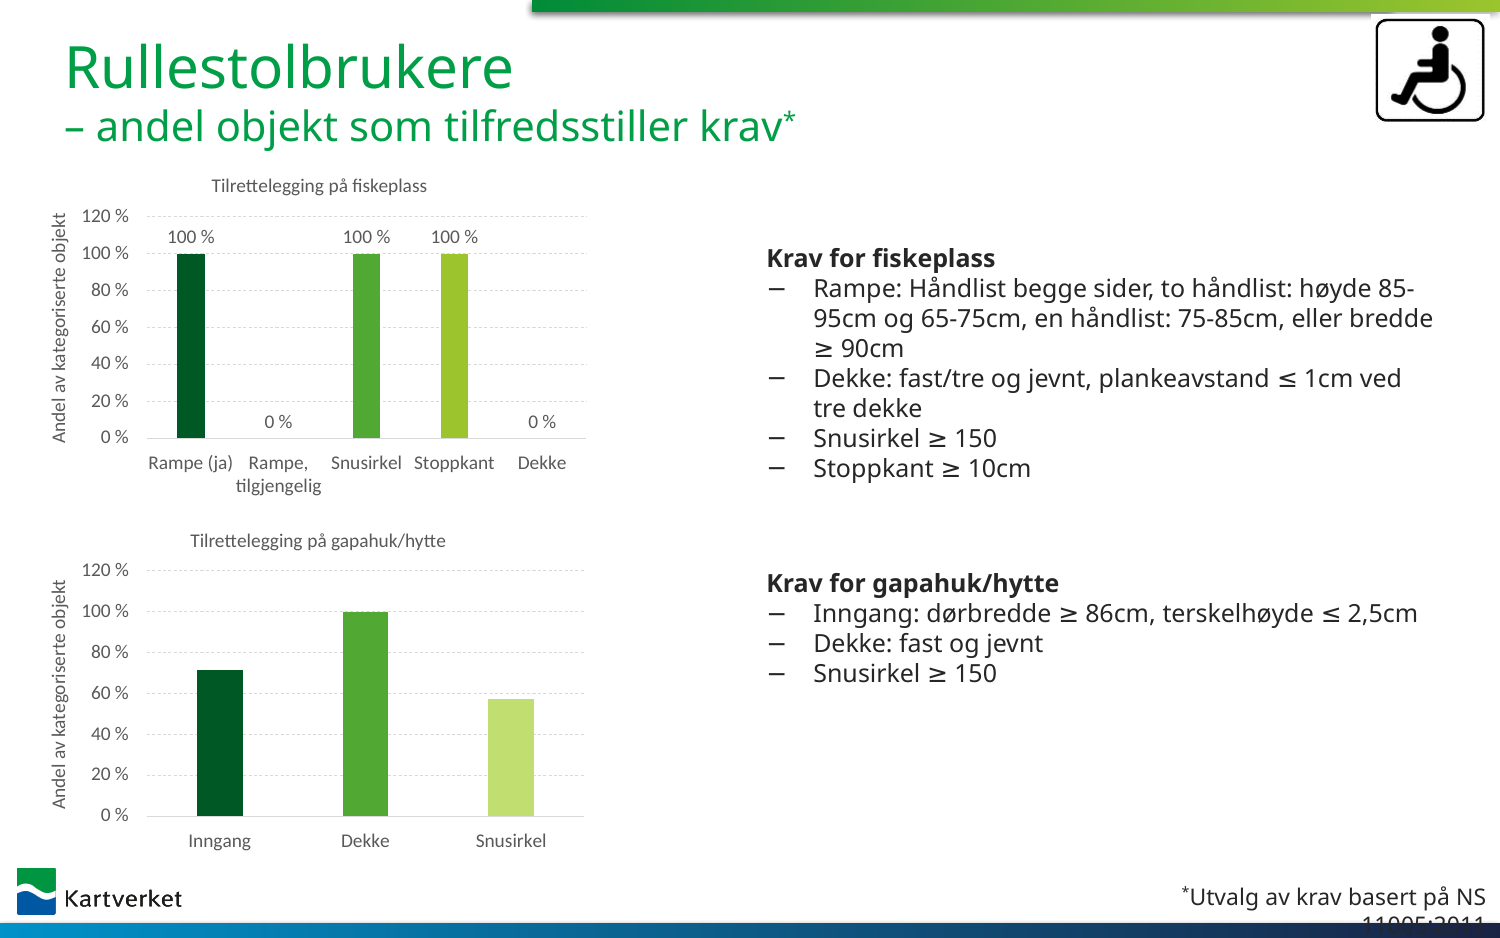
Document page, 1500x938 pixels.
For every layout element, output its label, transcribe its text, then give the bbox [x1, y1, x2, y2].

text_box Rullestolbrukere – andel objekt som tilfredsstiller krav* [49, 29, 1431, 158]
text_box *Utvalg av krav basert på NS 11005:2011 [1068, 873, 1500, 938]
picture [41, 520, 596, 859]
picture [1371, 13, 1491, 127]
text_box Krav for fiskeplass Rampe: Håndlist begge sider, to håndlist: høyde 85-95cm og 65-75cm, en håndlist: 75-85cm, eller bredde ≥ 90cm Dekke: fast/tre og jevnt, plankeavstand ≤ 1cm ved tre dekke Snusirkel ≥ 150 Stoppkant ≥ 10cm [751, 235, 1452, 490]
text_box Krav for gapahuk/hytte Inngang: dørbredde ≥ 86cm, terskelhøyde ≤ 2,5cm Dekke: fast og jevnt Snusirkel ≥ 150 [751, 560, 1452, 695]
picture [41, 166, 598, 505]
